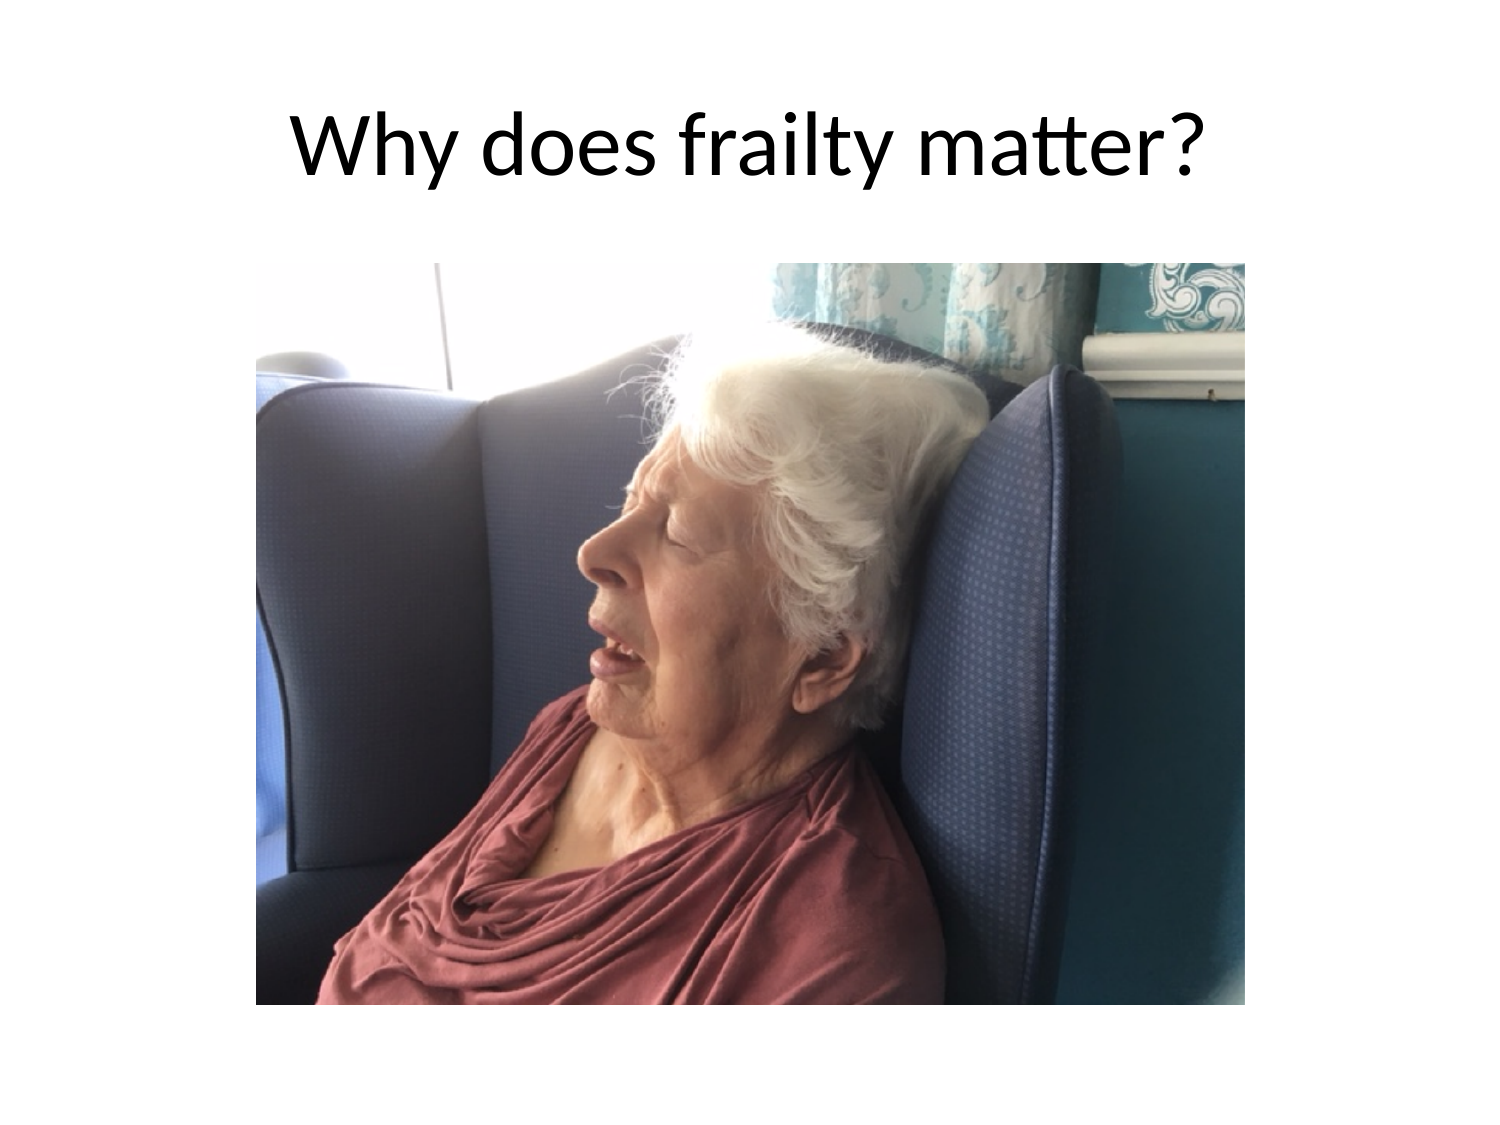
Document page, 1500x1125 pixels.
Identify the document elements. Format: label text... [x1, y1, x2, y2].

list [254, 262, 1246, 1006]
title Why does frailty matter? [75, 45, 1425, 233]
